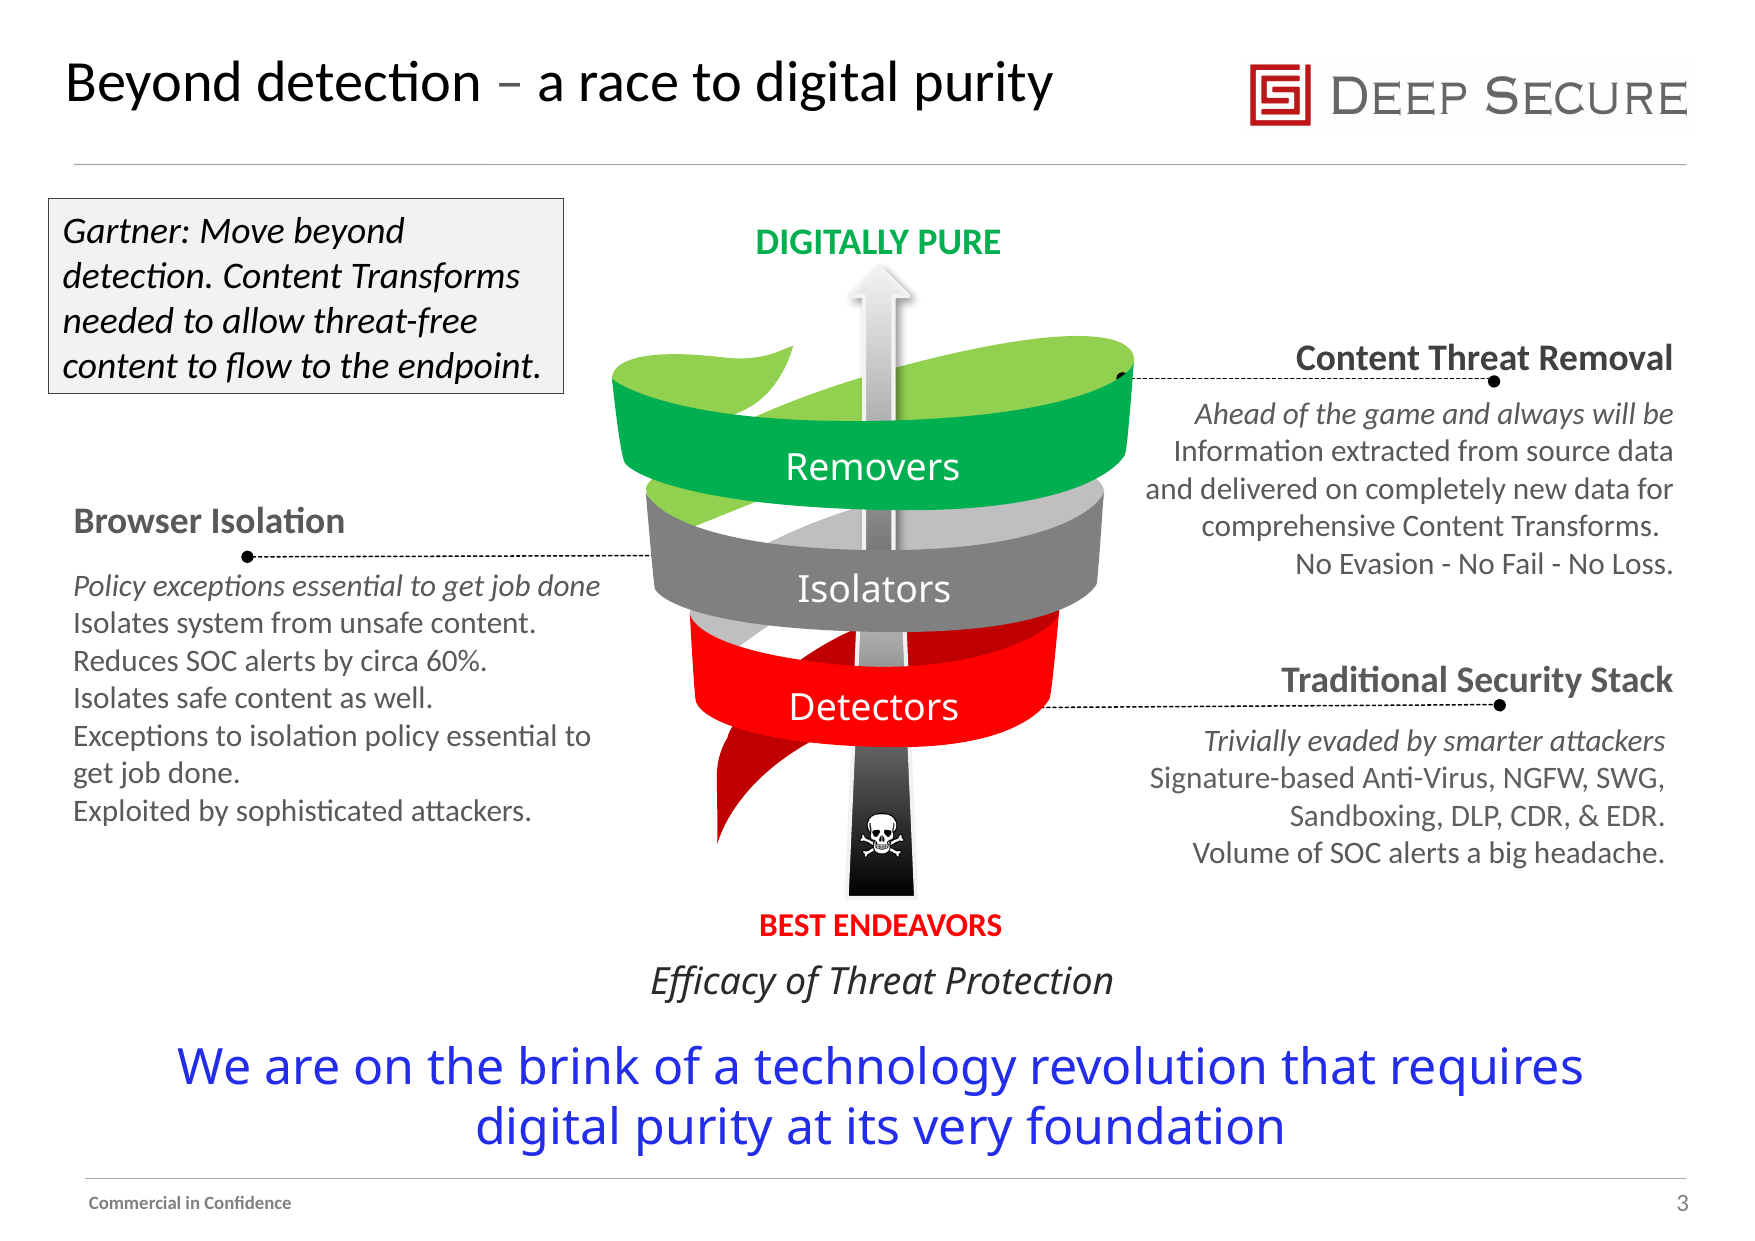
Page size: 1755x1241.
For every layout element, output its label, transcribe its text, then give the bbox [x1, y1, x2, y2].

text_box [906, 335, 1135, 420]
text_box [768, 509, 861, 549]
text_box [645, 479, 756, 526]
text_box [847, 264, 911, 421]
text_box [977, 704, 1493, 709]
text_box Trivially evaded by smarter attackers Signature-based Anti-Virus, NGFW, SWG, Sandboxing, DLP, CDR, & EDR. Volume of SOC alerts a big headache. [974, 712, 1682, 915]
text_box DIGITALLY PURE [564, 209, 1404, 270]
text_box Efficacy of Threat Protection [429, 949, 1336, 1010]
title Beyond detection – a race to digital purity [48, 5, 1631, 152]
text_box BEST ENDEAVORS [667, 895, 1094, 951]
text_box [801, 632, 855, 665]
text_box We are on the brink of a technology revolution that requires digital purity at its very foundation [127, 1027, 1636, 1162]
text_box [844, 746, 919, 901]
text_box [861, 510, 896, 550]
text_box [727, 727, 804, 766]
text_box Gartner: Move beyond detection. Content Transforms needed to allow threat-free content to flow to the endpoint. [48, 198, 564, 394]
text_box [907, 611, 1058, 666]
picture [857, 812, 905, 858]
text_box Removers [611, 363, 1134, 511]
text_box Policy exceptions essential to get job done Isolates system from unsafe content. Reduces SOC alerts by circa 60%. Isolates safe content as well. Exceptions to isolation policy essential to get job done. Exploited by sophisticated attackers. [58, 557, 634, 866]
picture [1631, 57, 1694, 133]
text_box [689, 610, 769, 646]
text_box Ahead of the game and always will be Information extracted from source data and delivered on completely new data for comprehensive Content Transforms. No Evasion - No Fail - No Loss. [1127, 385, 1690, 588]
text_box Isolators [645, 492, 1104, 633]
text_box [716, 738, 809, 845]
text_box Detectors [689, 611, 1060, 748]
text_box [906, 479, 1105, 549]
text_box Traditional Security Stack [1177, 647, 1689, 707]
text_box [756, 377, 861, 421]
text_box Content Threat Removal [1161, 325, 1689, 386]
text_box [854, 632, 909, 666]
text_box [612, 345, 794, 414]
text_box Browser Isolation [58, 489, 471, 549]
